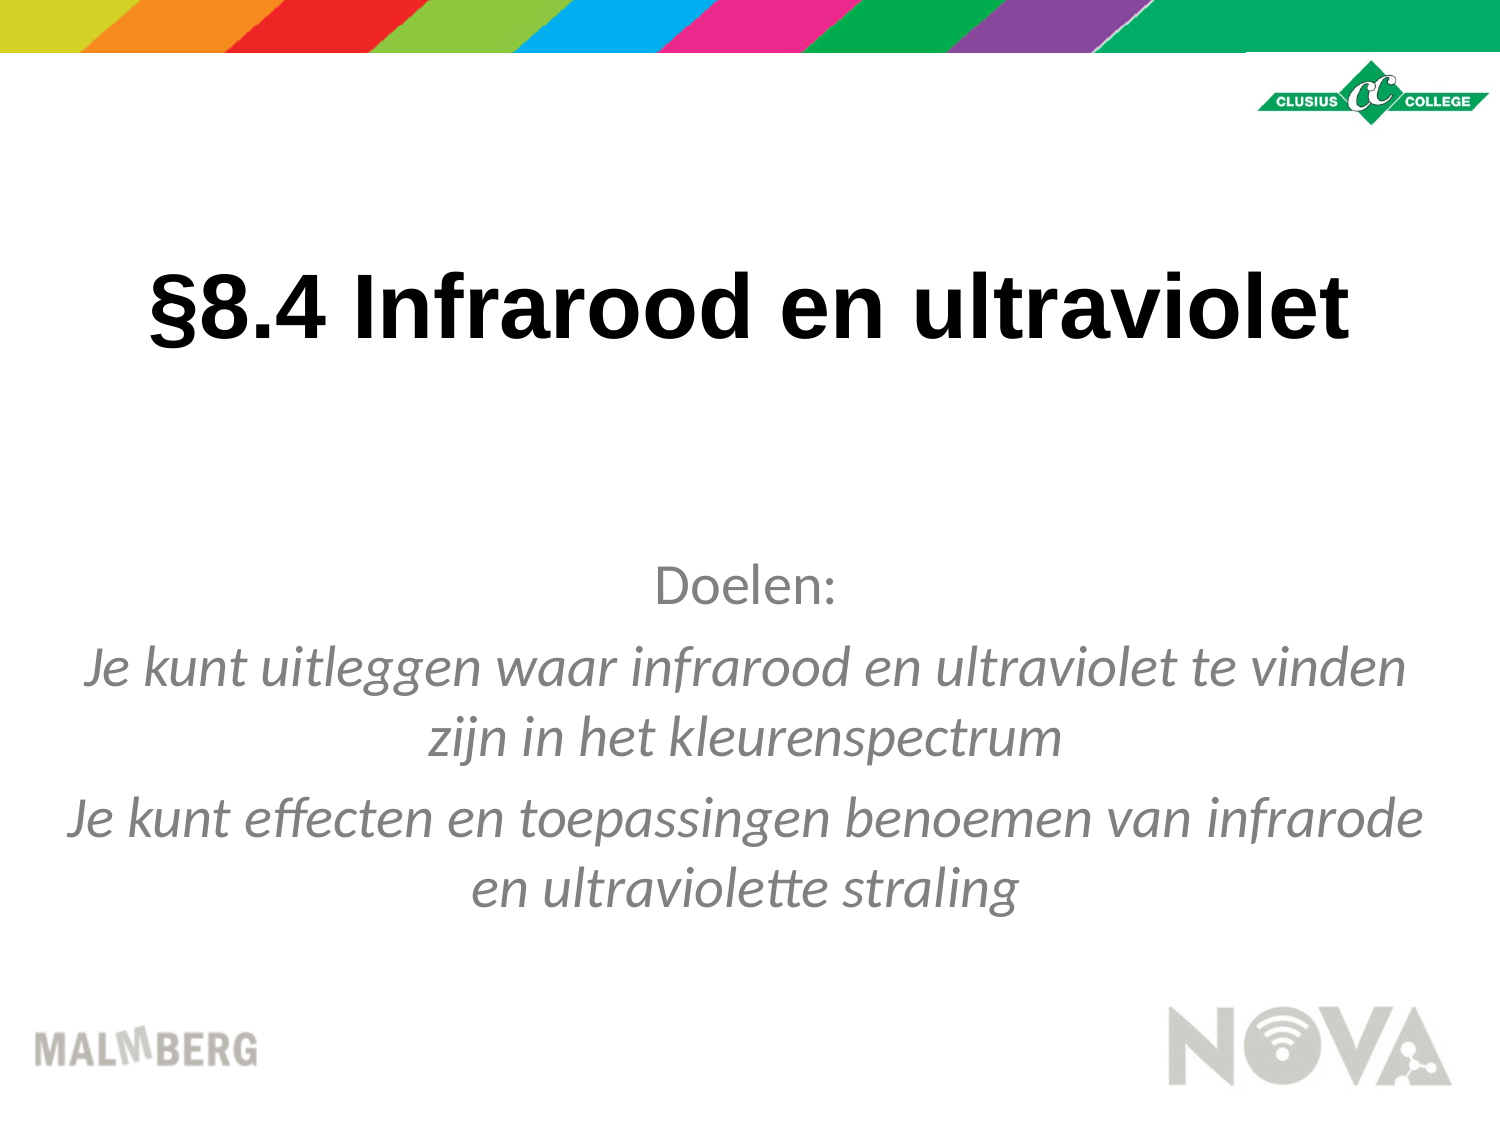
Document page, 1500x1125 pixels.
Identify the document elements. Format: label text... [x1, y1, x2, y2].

picture [658, 0, 1500, 133]
title §8.4 Infrarood en ultraviolet [64, 181, 1436, 423]
picture [34, 1024, 260, 1068]
picture [0, 0, 573, 53]
picture [1164, 984, 1459, 1108]
subtitle Doelen: Je kunt uitleggen waar infrarood en ultraviolet te vinden zijn in het kleurenspectrum Je kunt effecten en toepassingen benoemen van infrarode en ultraviolette straling [34, 538, 1459, 985]
